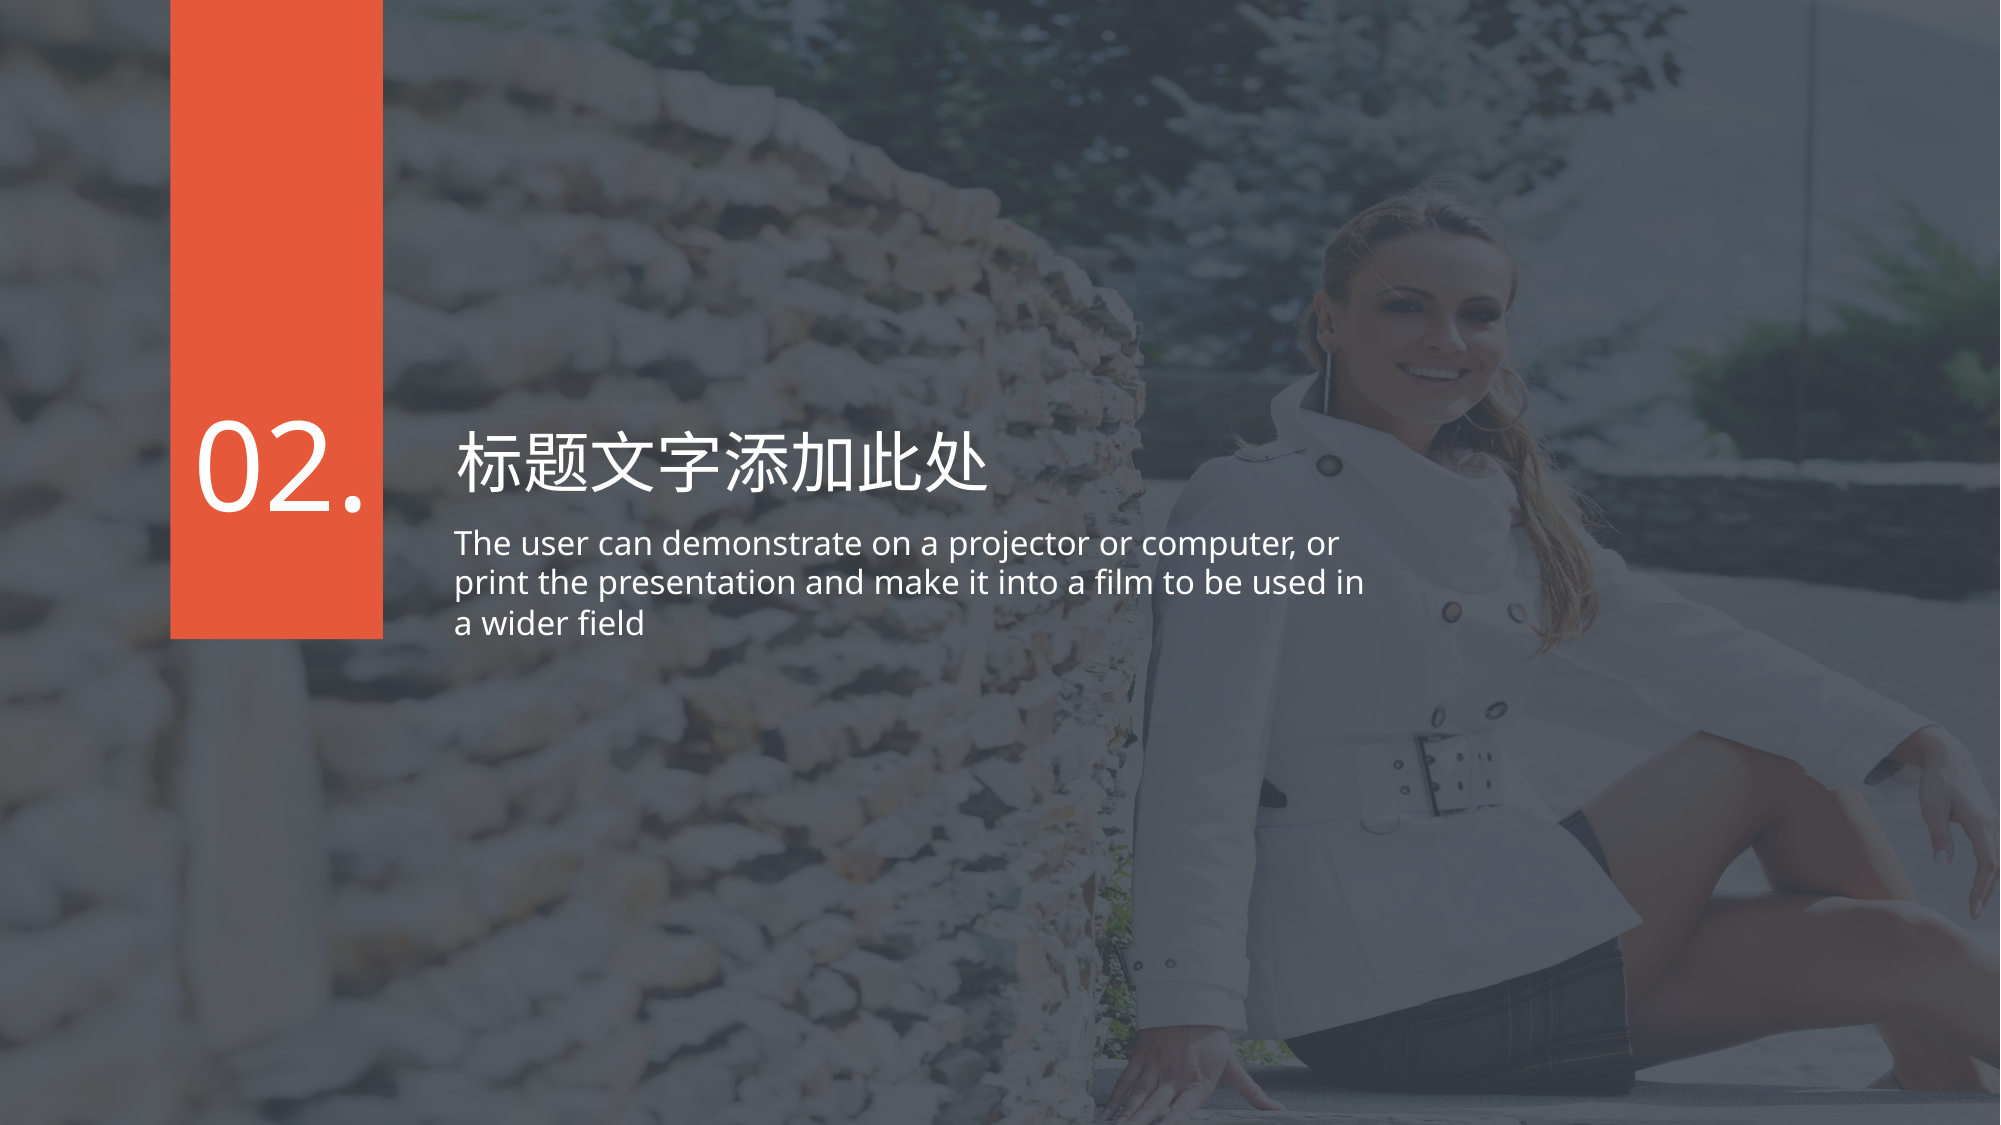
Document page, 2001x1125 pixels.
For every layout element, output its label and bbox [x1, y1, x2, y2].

picture [0, 0, 2000, 1125]
text_box [170, 0, 386, 640]
